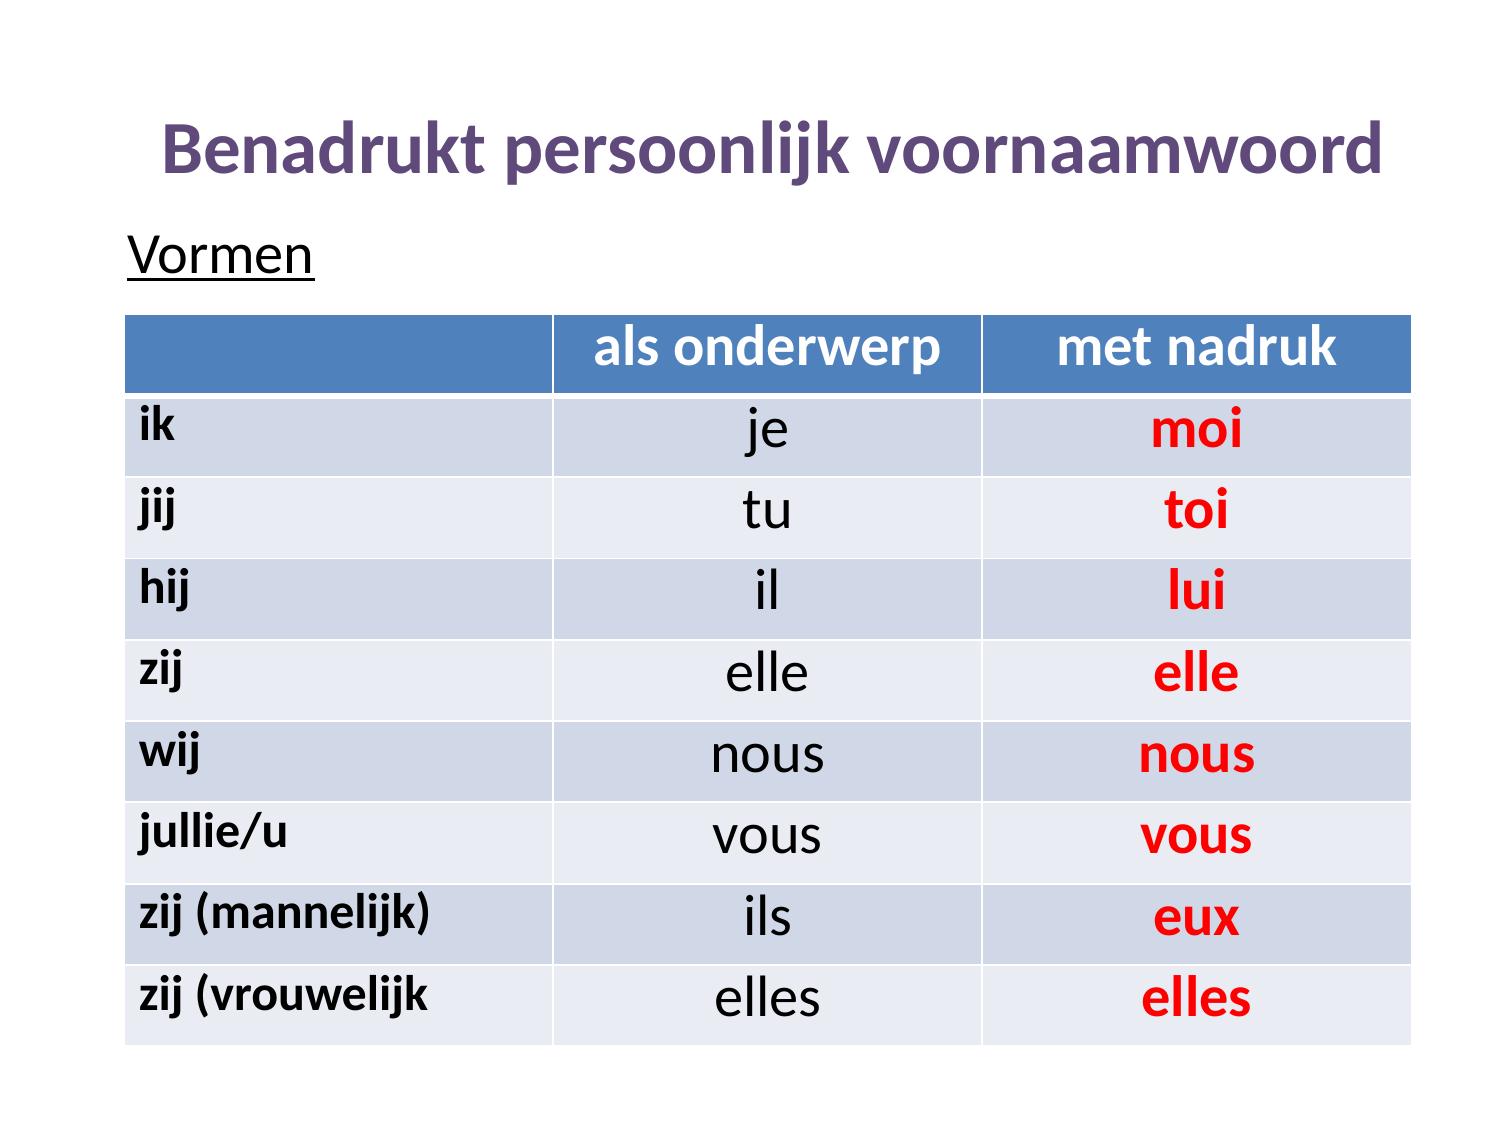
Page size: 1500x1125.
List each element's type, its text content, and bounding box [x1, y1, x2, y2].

table_cell wij [125, 722, 552, 801]
table_cell hij [125, 559, 552, 639]
subtitle Vormen [112, 208, 1388, 988]
title Benadrukt persoonlijk voornaamwoord [112, 78, 1436, 209]
table_cell zij (mannelijk) [125, 885, 552, 964]
table_cell toi [983, 478, 1411, 558]
table_cell ils [554, 885, 981, 964]
table_header [125, 315, 552, 393]
table_cell elles [554, 966, 981, 1045]
table_cell tu [554, 478, 981, 558]
table_cell nous [983, 722, 1411, 801]
table_cell lui [983, 559, 1411, 639]
table_header als onderwerp [554, 315, 981, 393]
table_cell jullie/u [125, 803, 552, 883]
table_cell jij [125, 478, 552, 558]
table_cell eux [983, 885, 1411, 964]
table_cell elle [554, 641, 981, 720]
table_cell vous [554, 803, 981, 883]
table_cell moi [983, 399, 1411, 476]
table_cell elles [983, 966, 1411, 1045]
table_cell ik [125, 399, 552, 476]
table_cell zij [125, 641, 552, 720]
table_cell vous [983, 803, 1411, 883]
table_cell zij (vrouwelijk [125, 966, 552, 1045]
table_cell il [554, 559, 981, 639]
table_cell nous [554, 722, 981, 801]
table_cell je [554, 399, 981, 476]
table_cell elle [983, 641, 1411, 720]
table_header met nadruk [983, 315, 1411, 393]
